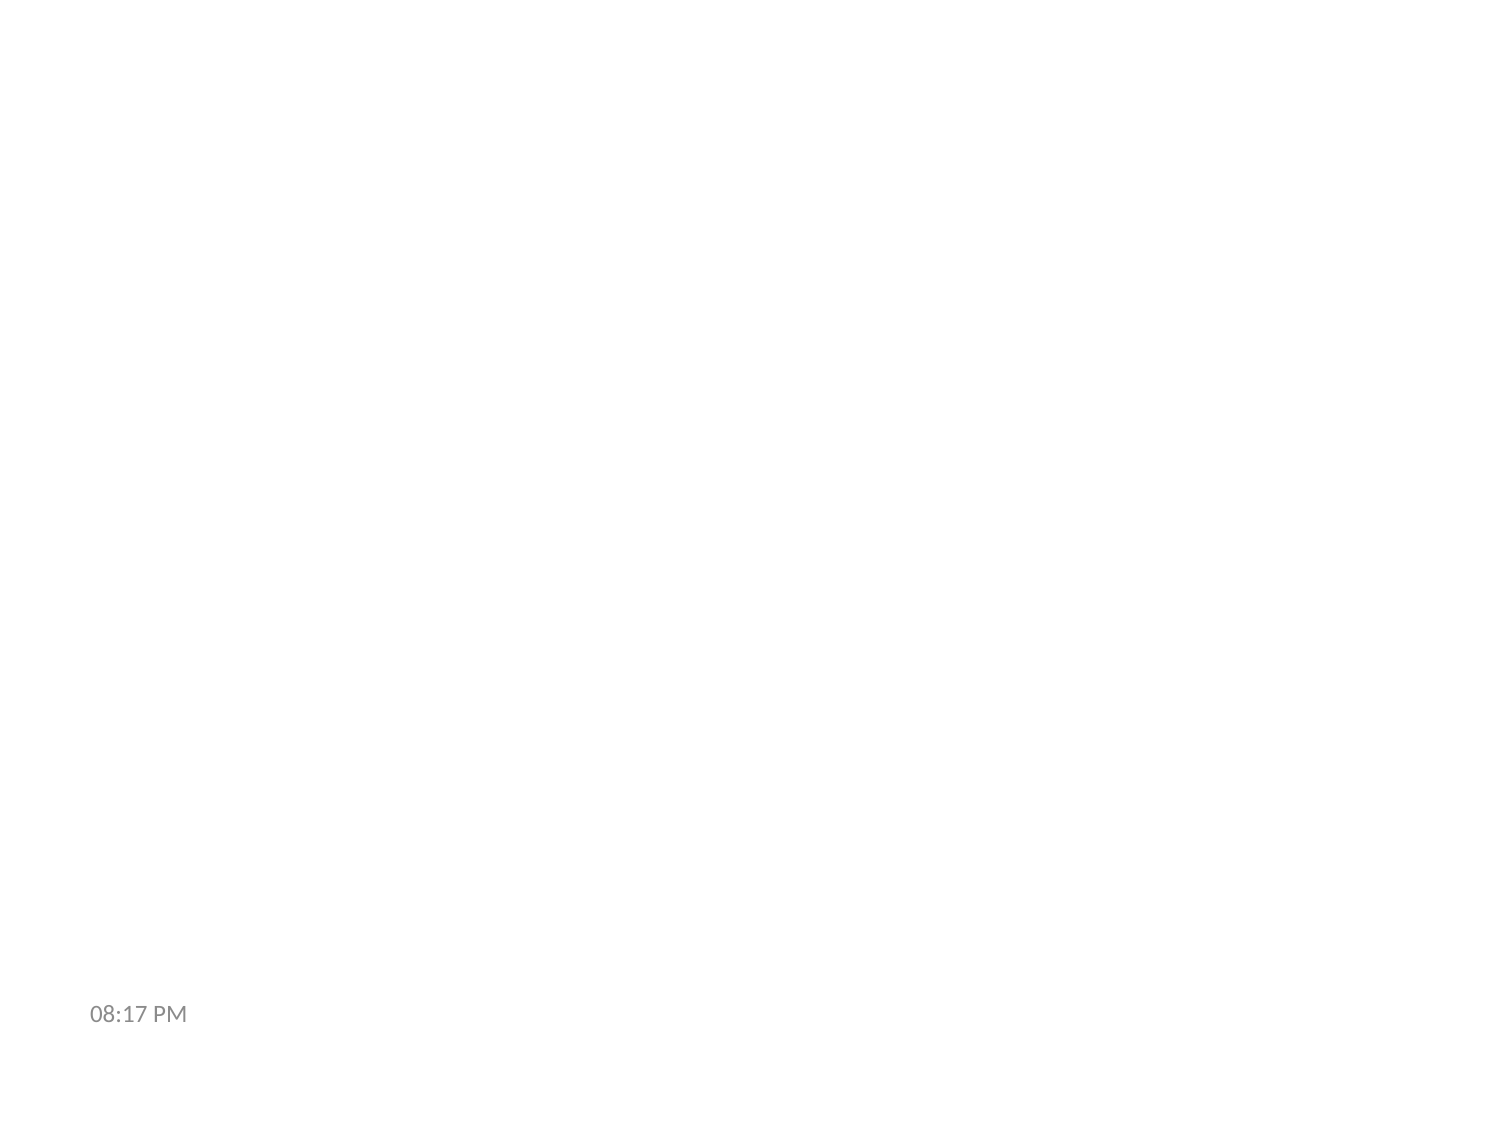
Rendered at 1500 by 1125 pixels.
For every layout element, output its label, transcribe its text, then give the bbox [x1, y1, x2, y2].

text_box 3:35 PM [75, 982, 425, 1043]
